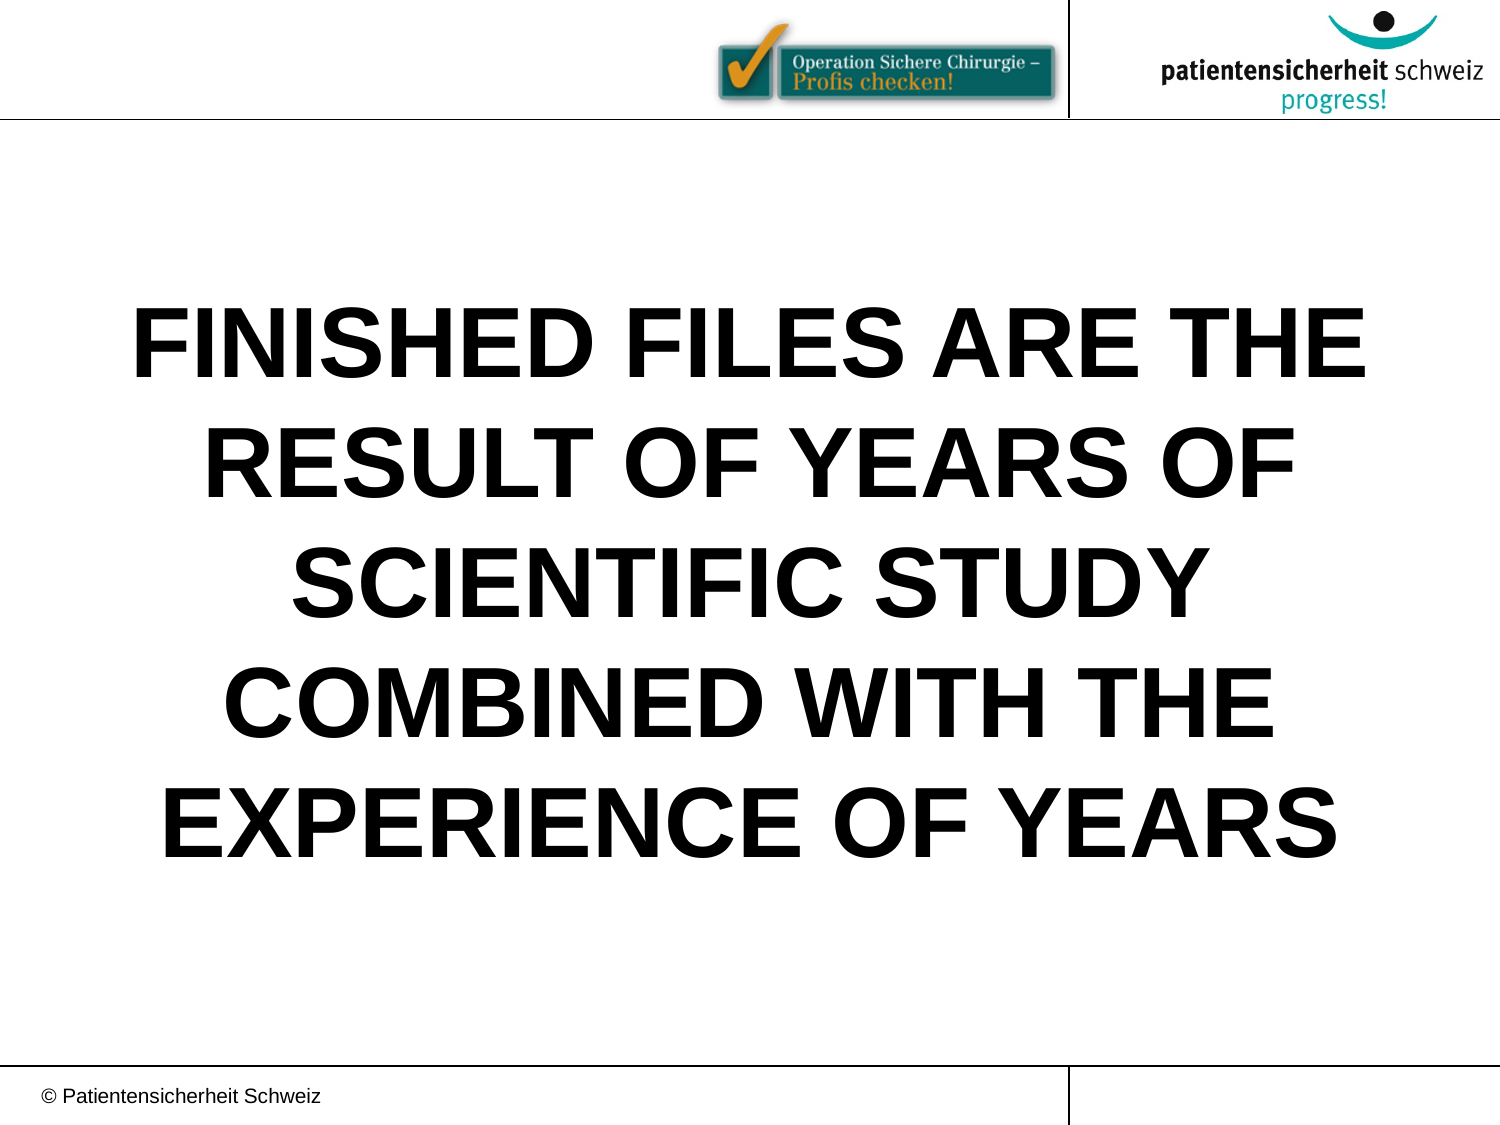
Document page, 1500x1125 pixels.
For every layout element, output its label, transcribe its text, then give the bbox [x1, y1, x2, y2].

list © Patientensicherheit Schweiz [41, 775, 1426, 1125]
list FINISHED FILES ARE THE RESULT OF YEARS OF SCIENTIFIC STUDY COMBINED WITH THE EXPERIENCE OF YEARS [60, 149, 1442, 1006]
picture [1162, 11, 1483, 114]
picture [708, 11, 1068, 114]
